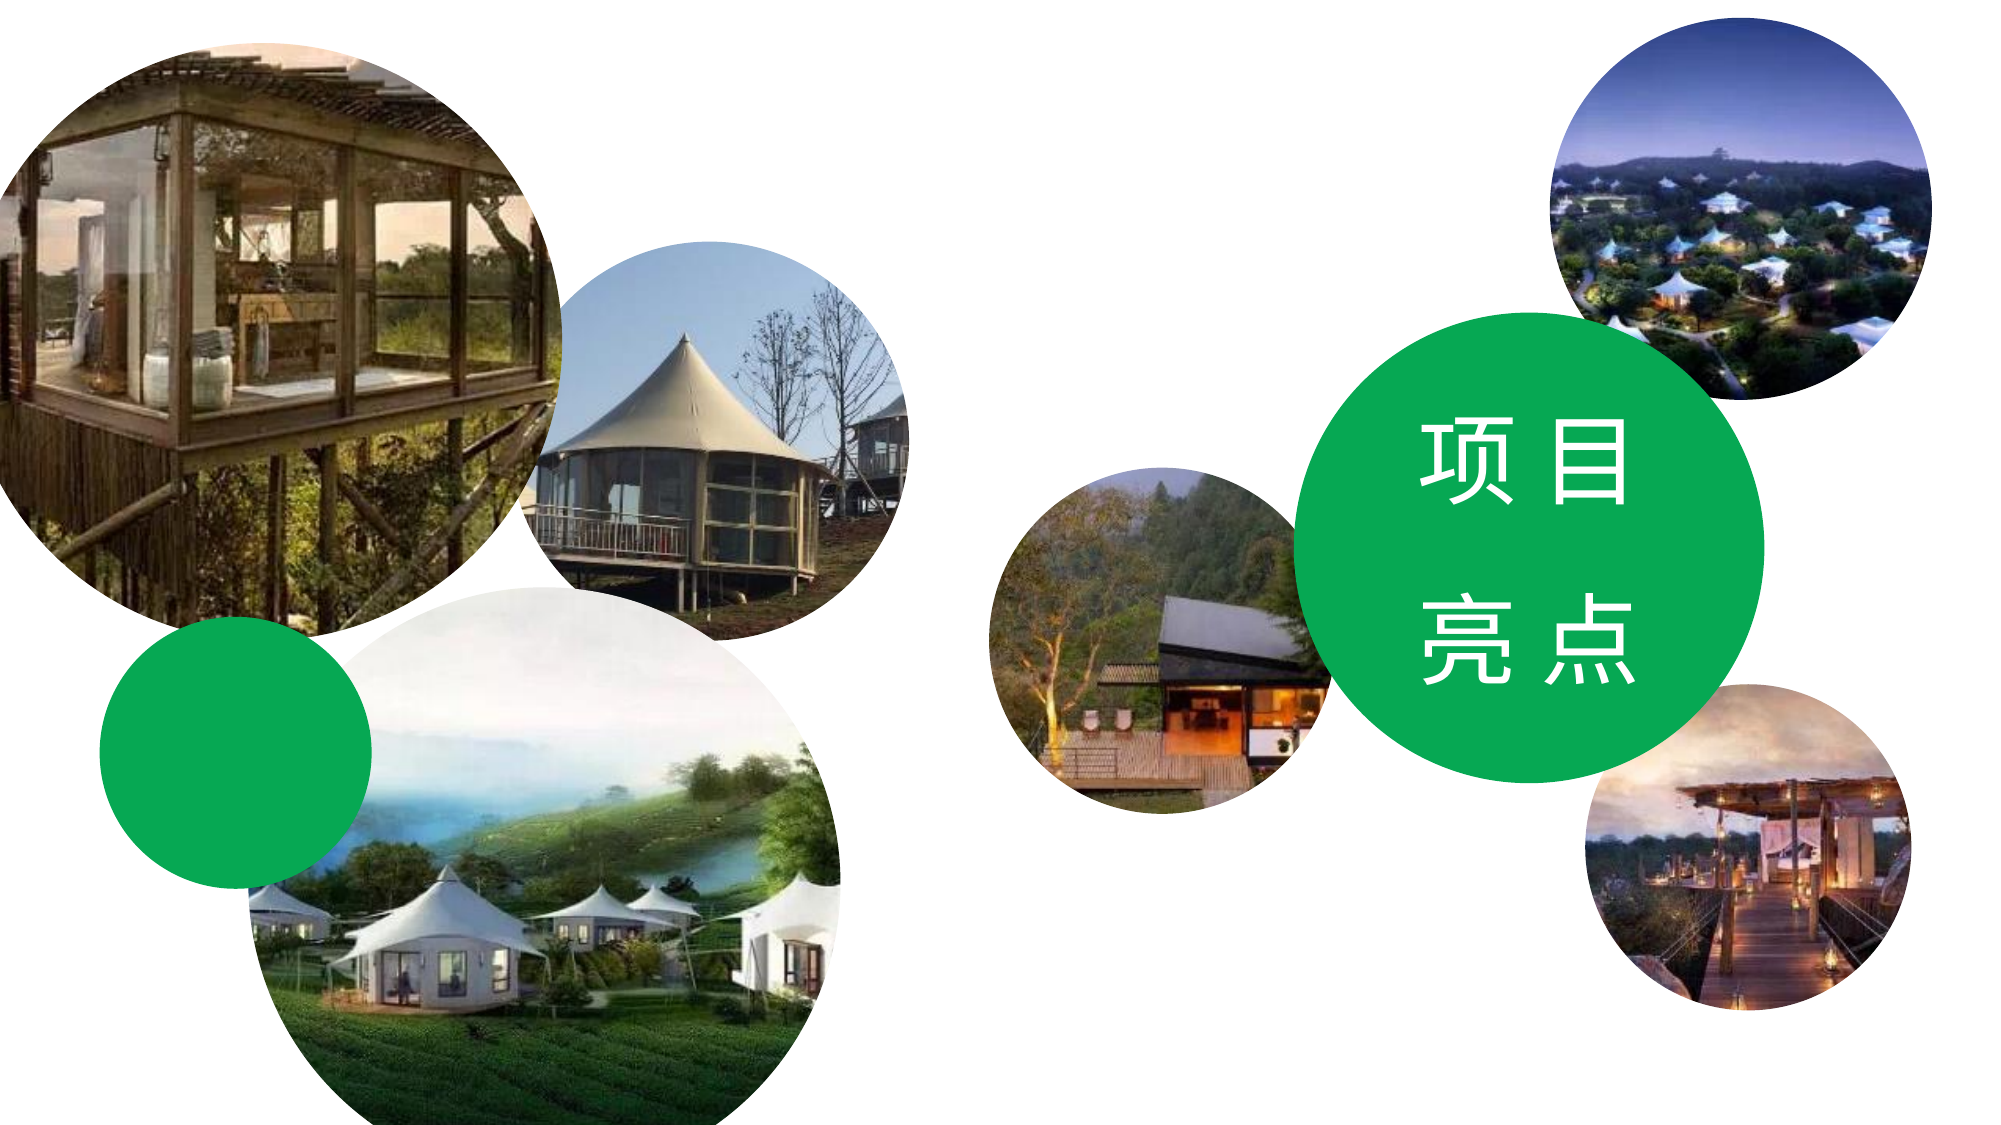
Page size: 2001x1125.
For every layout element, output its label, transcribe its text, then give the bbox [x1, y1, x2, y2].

text_box 项 目 亮 点 [1307, 311, 1766, 785]
picture [0, 43, 910, 1125]
picture [989, 467, 1336, 814]
picture [1549, 17, 1932, 400]
text_box [98, 641, 248, 890]
picture [1585, 684, 1912, 1011]
